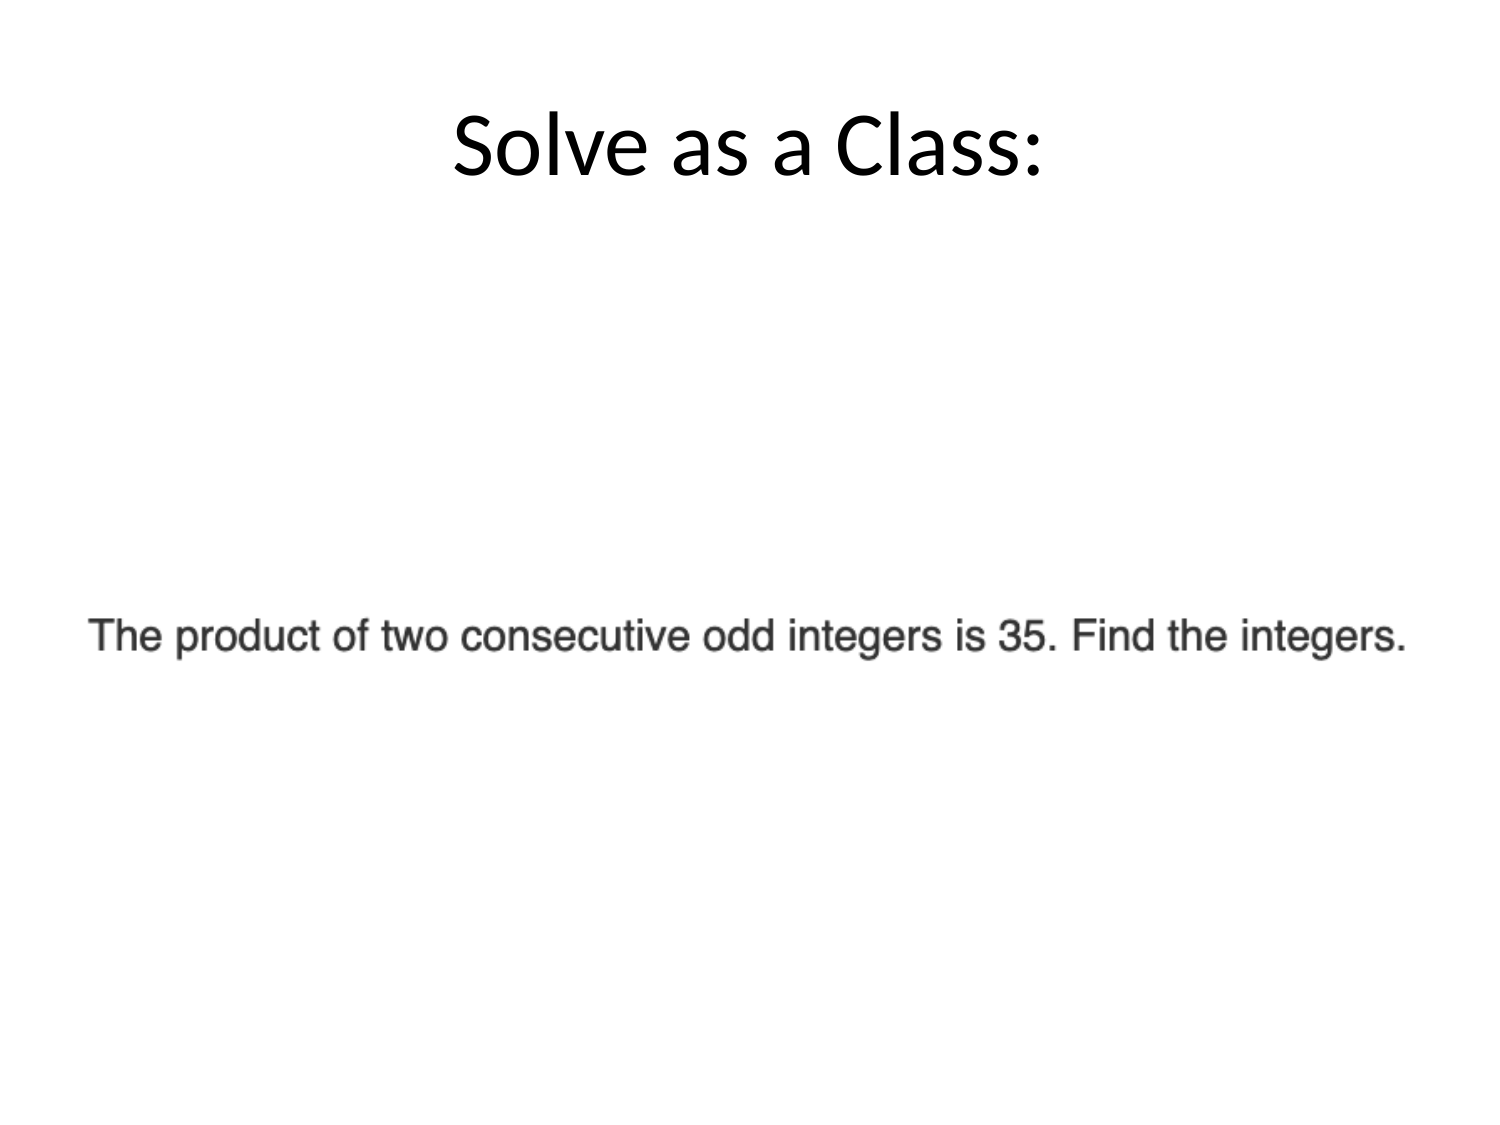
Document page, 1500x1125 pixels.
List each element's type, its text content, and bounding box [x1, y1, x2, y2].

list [74, 262, 1426, 1006]
title Solve as a Class: [75, 45, 1425, 233]
